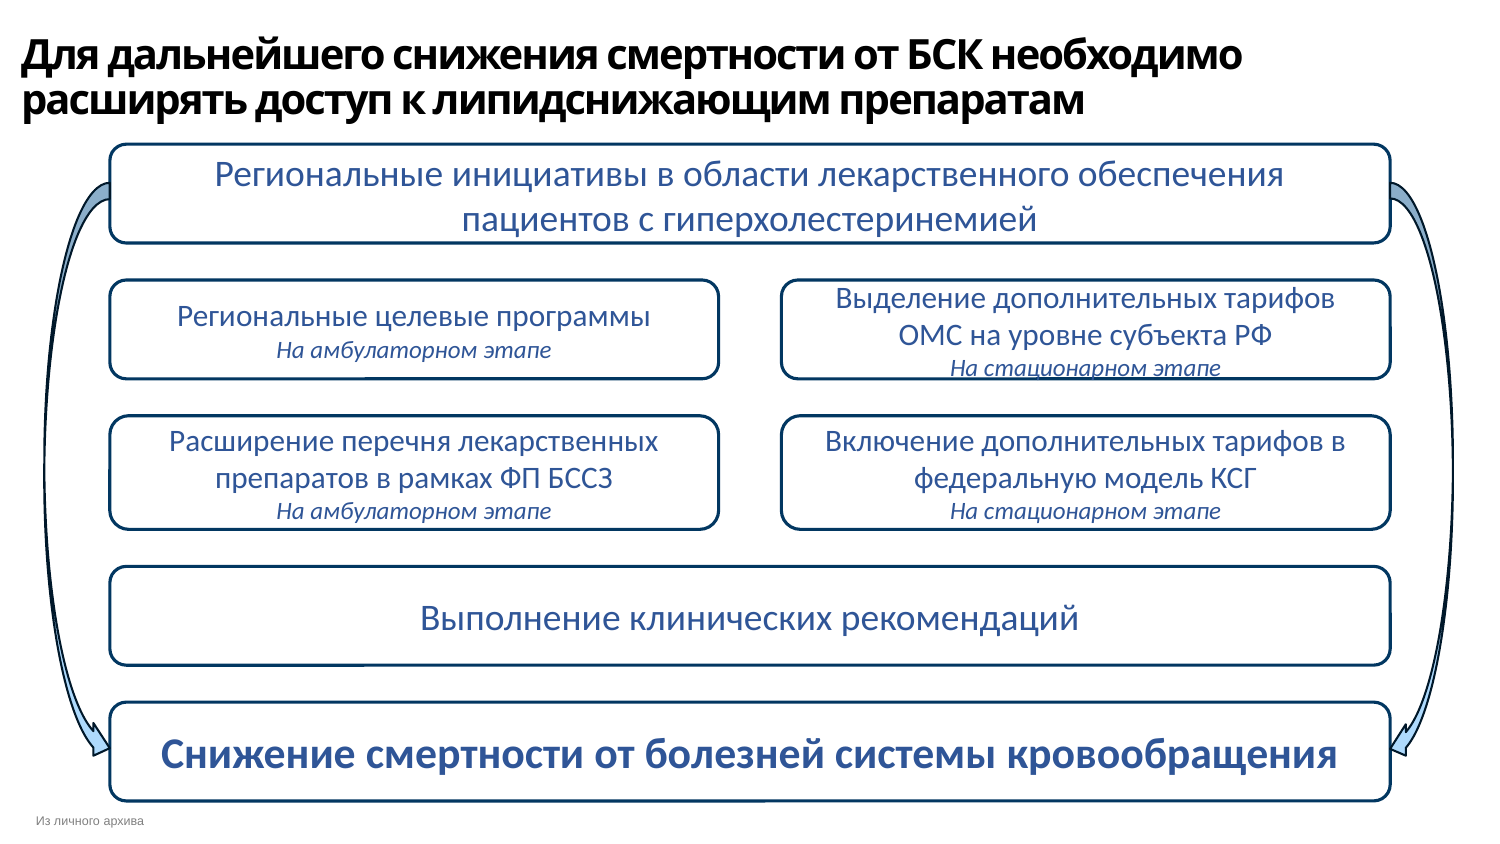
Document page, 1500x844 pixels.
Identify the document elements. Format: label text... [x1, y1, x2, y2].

text_box Региональные инициативы в области лекарственного обеспечения пациентов с гиперхолестеринемией [108, 143, 1392, 245]
text_box Выделение дополнительных тарифов ОМС на уровне субъекта РФ На стационарном этапе [780, 278, 1392, 380]
text_box [43, 181, 111, 757]
text_box [1389, 181, 1454, 757]
text_box Расширение перечня лекарственных препаратов в рамках ФП БССЗ На амбулаторном этапе [108, 414, 720, 531]
text_box Выполнение клинических рекомендаций [108, 565, 1392, 667]
text_box Региональные целевые программы На амбулаторном этапе [108, 278, 720, 380]
title Для дальнейшего снижения смертности от БСК необходимо расширять доступ к липидснижающим препаратам [21, 22, 1453, 135]
text_box Включение дополнительных тарифов в федеральную модель КСГ На стационарном этапе [780, 414, 1392, 531]
text_box Из личного архива [21, 805, 1500, 836]
text_box Снижение смертности от болезней системы кровообращения [108, 701, 1392, 802]
